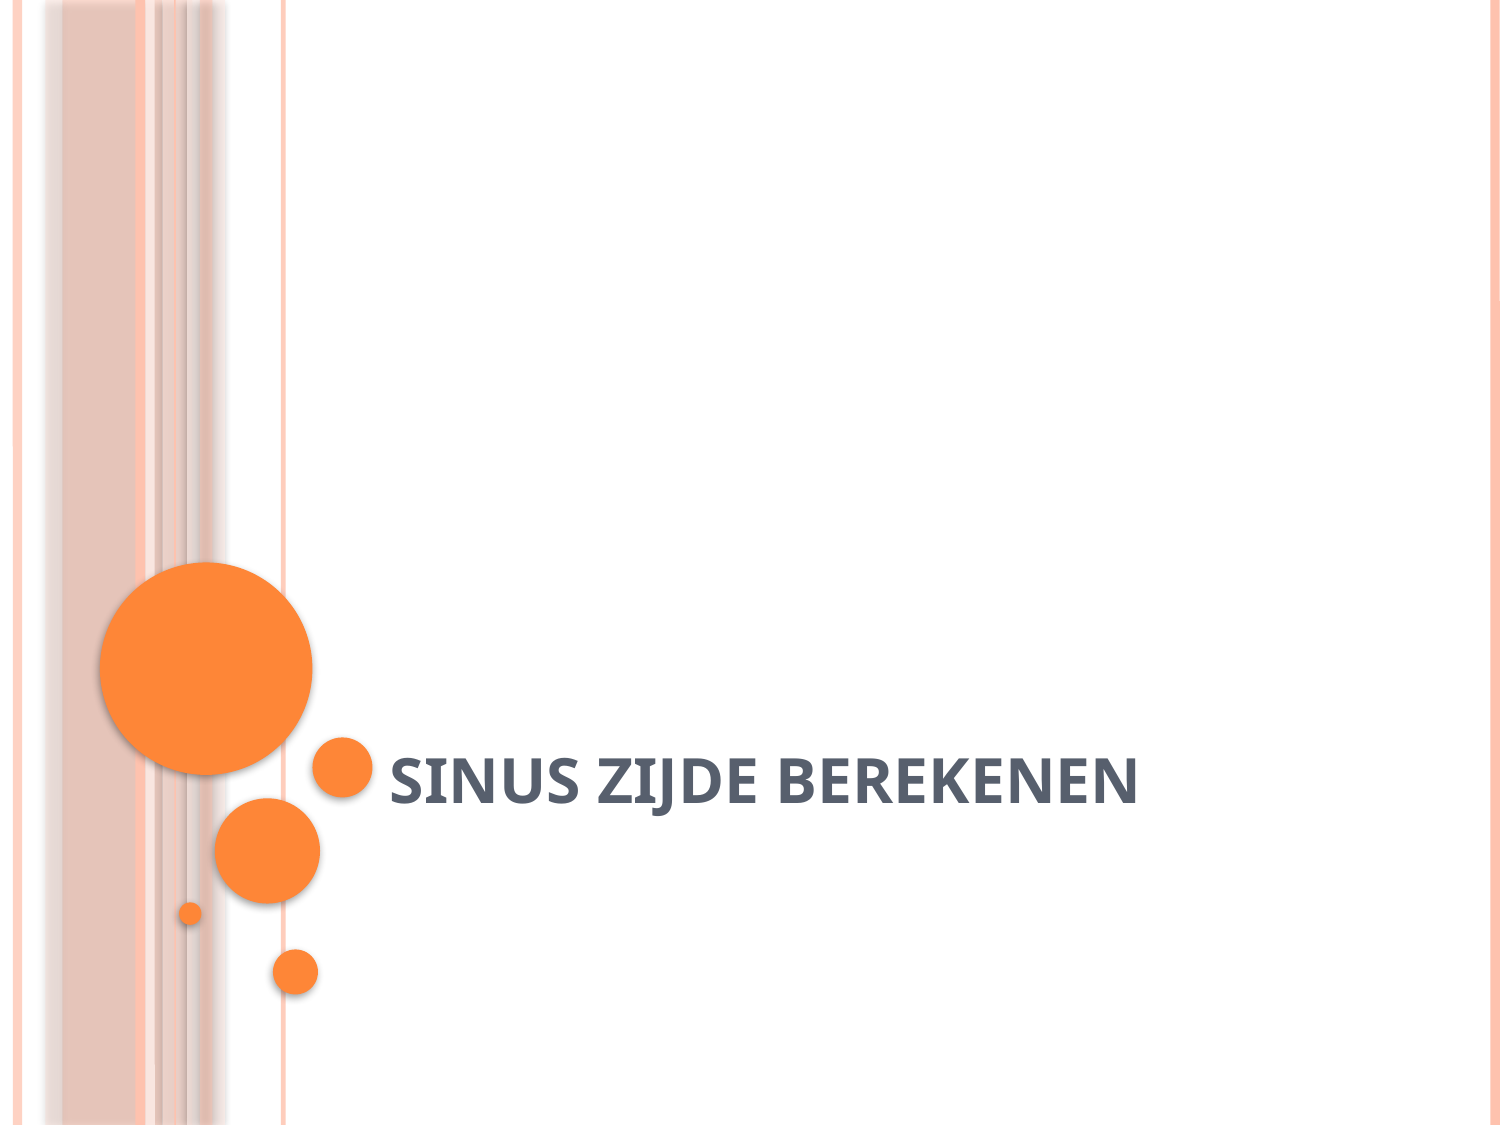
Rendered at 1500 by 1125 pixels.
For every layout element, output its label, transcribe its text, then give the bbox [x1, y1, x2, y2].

title Sinus zijde berekenen [375, 512, 1388, 824]
